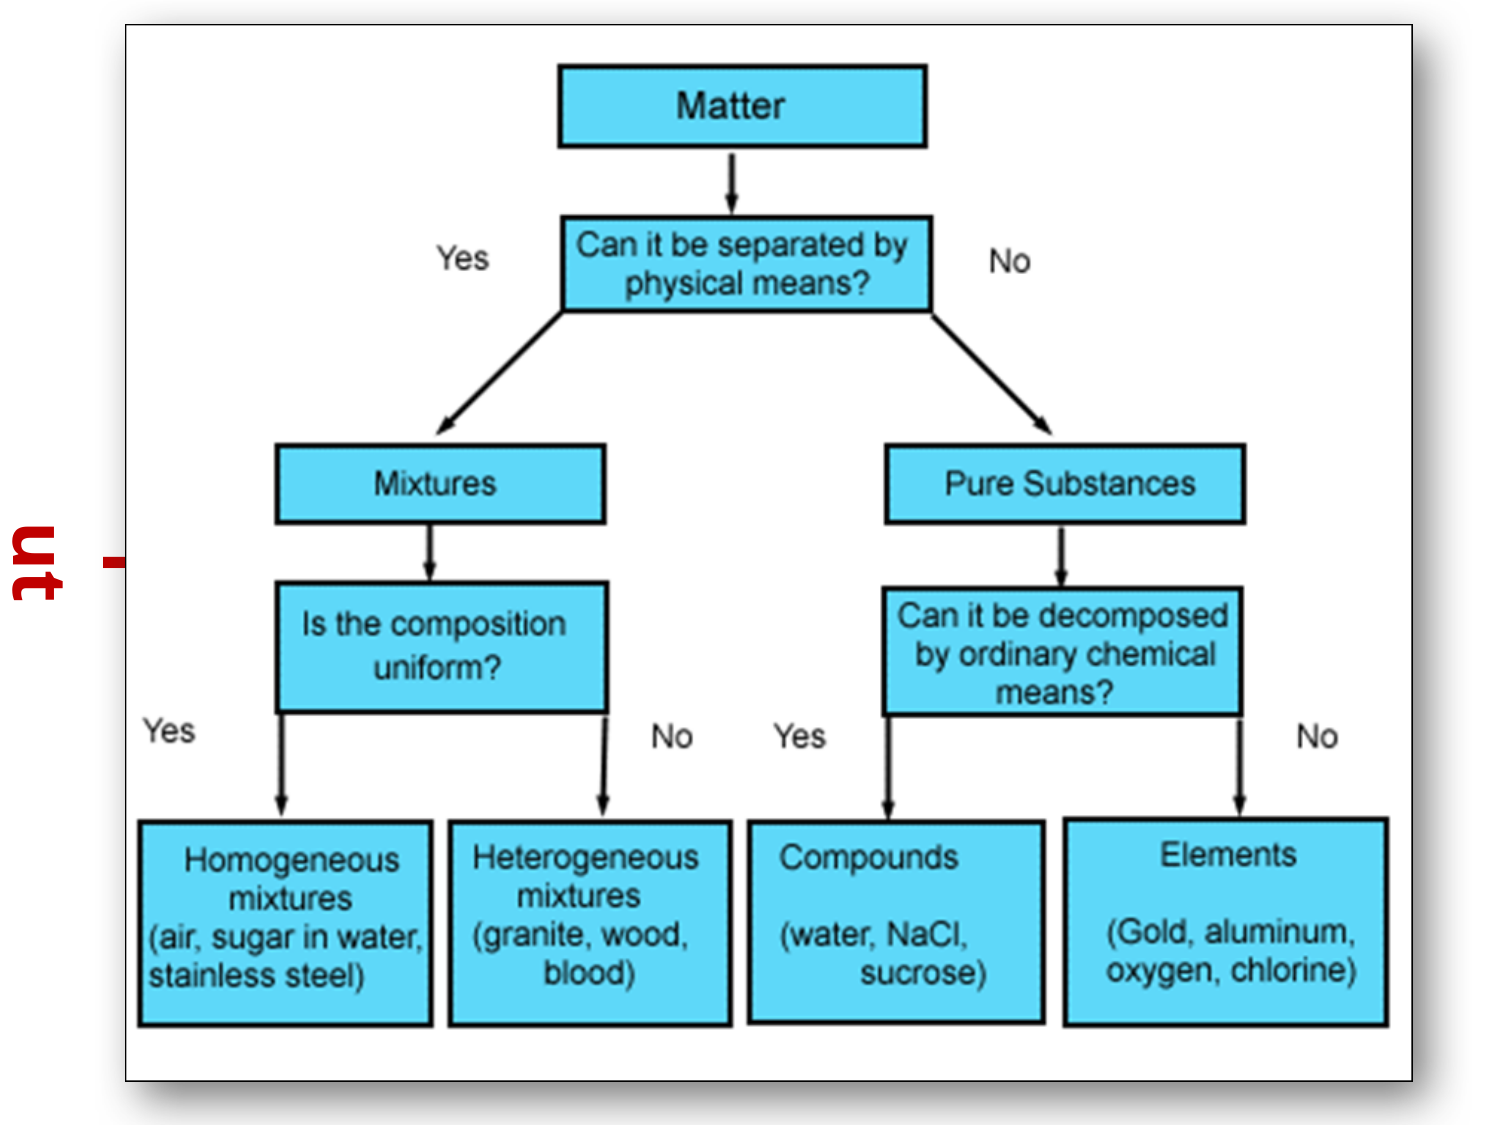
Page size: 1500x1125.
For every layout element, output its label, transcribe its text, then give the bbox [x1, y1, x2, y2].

title So l ut i ons [0, 0, 88, 1125]
picture [124, 24, 1413, 1083]
